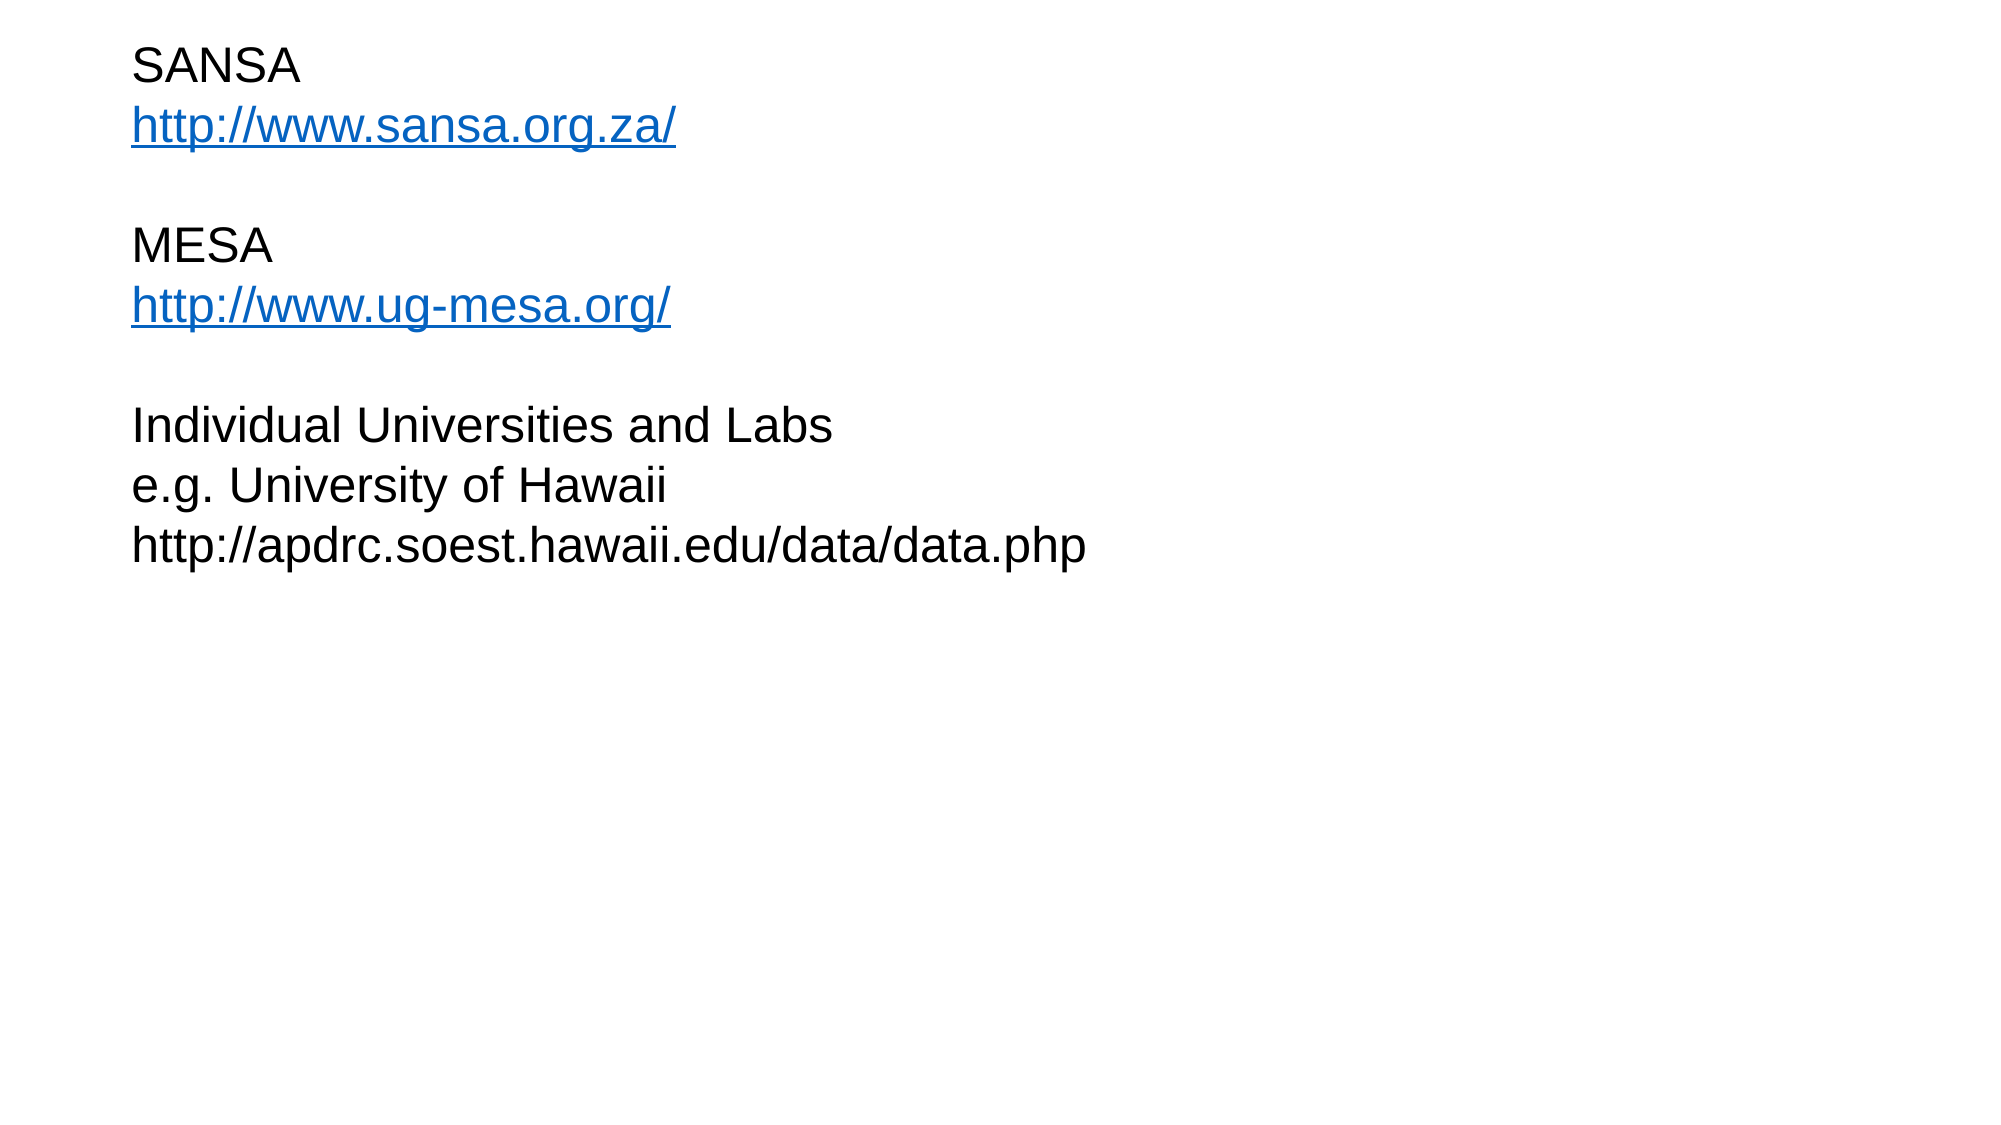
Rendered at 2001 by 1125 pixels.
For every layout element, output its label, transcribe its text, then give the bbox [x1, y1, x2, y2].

text_box SANSA http://www.sansa.org.za/ MESA http://www.ug-mesa.org/ Individual Universities and Labs e.g. University of Hawaii http://apdrc.soest.hawaii.edu/data/data.php [116, 24, 1969, 580]
